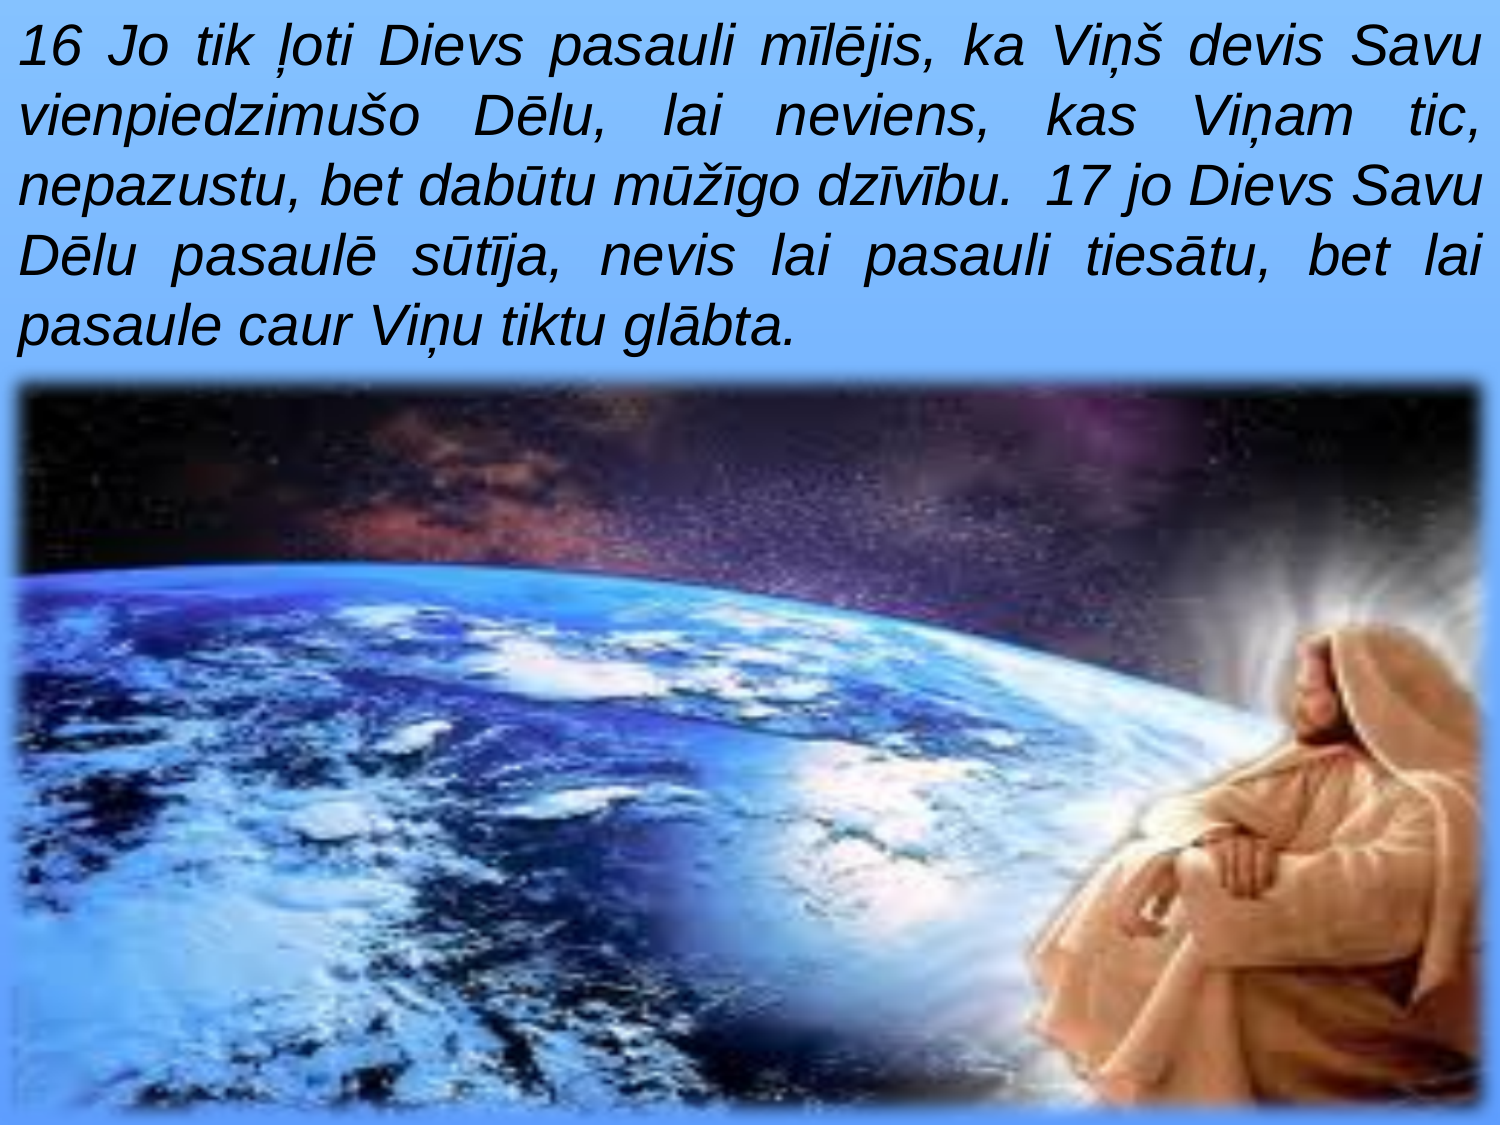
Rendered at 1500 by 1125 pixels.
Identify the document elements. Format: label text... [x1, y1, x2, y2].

list 16 Jo tik ļoti Dievs pasauli mīlējis, ka Viņš devis Savu vienpiedzimušo Dēlu, lai neviens, kas Viņam tic, nepazustu, bet dabūtu mūžīgo dzīvību. 17 jo Dievs Savu Dēlu pasaulē sūtīja, nevis lai pasauli tiesātu, bet lai pasaule caur Viņu tiktu glābta. [0, 0, 1500, 173]
picture [0, 364, 1500, 1125]
